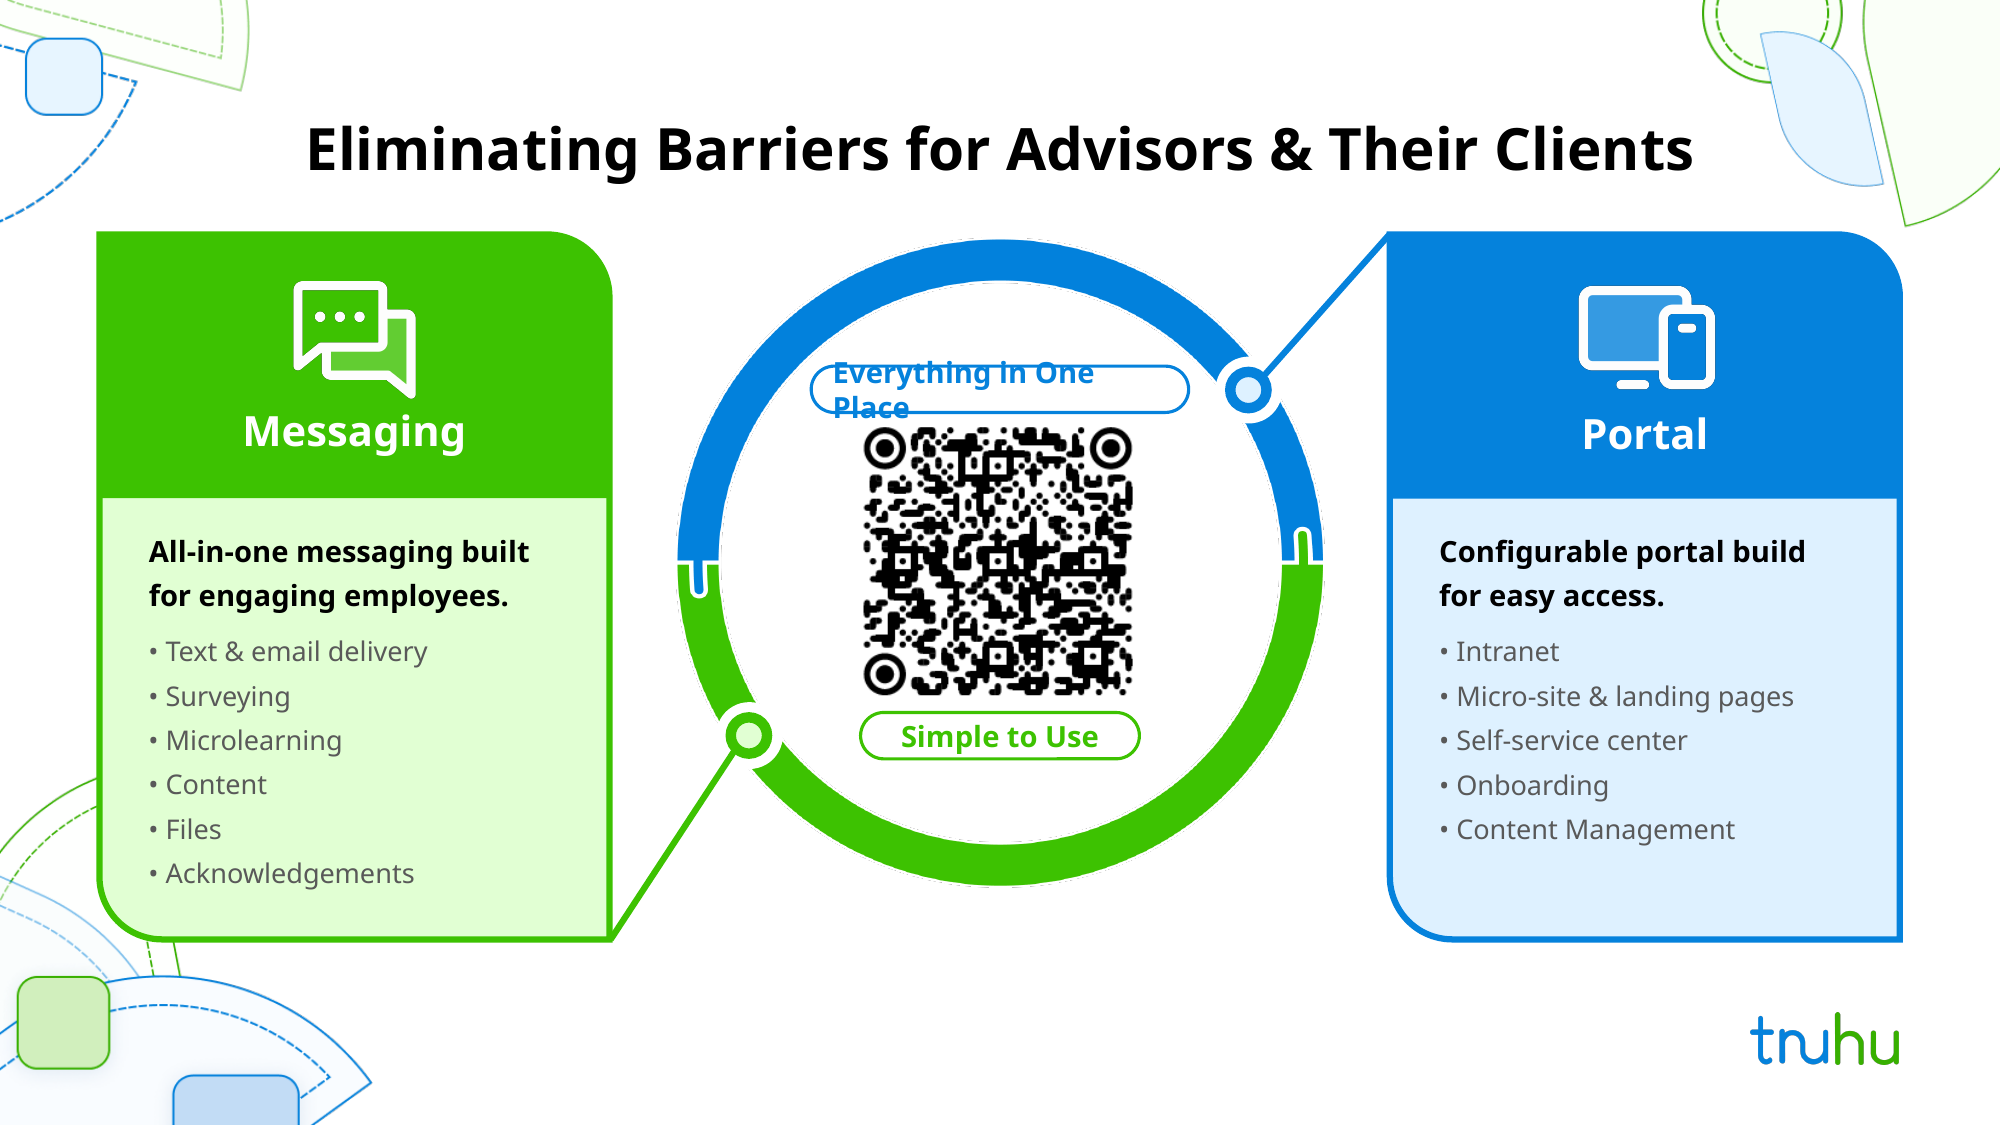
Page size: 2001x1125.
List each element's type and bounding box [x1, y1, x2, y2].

picture [0, 0, 2000, 1125]
text_box [610, 748, 737, 940]
text_box [1261, 234, 1390, 379]
text_box [715, 702, 783, 769]
